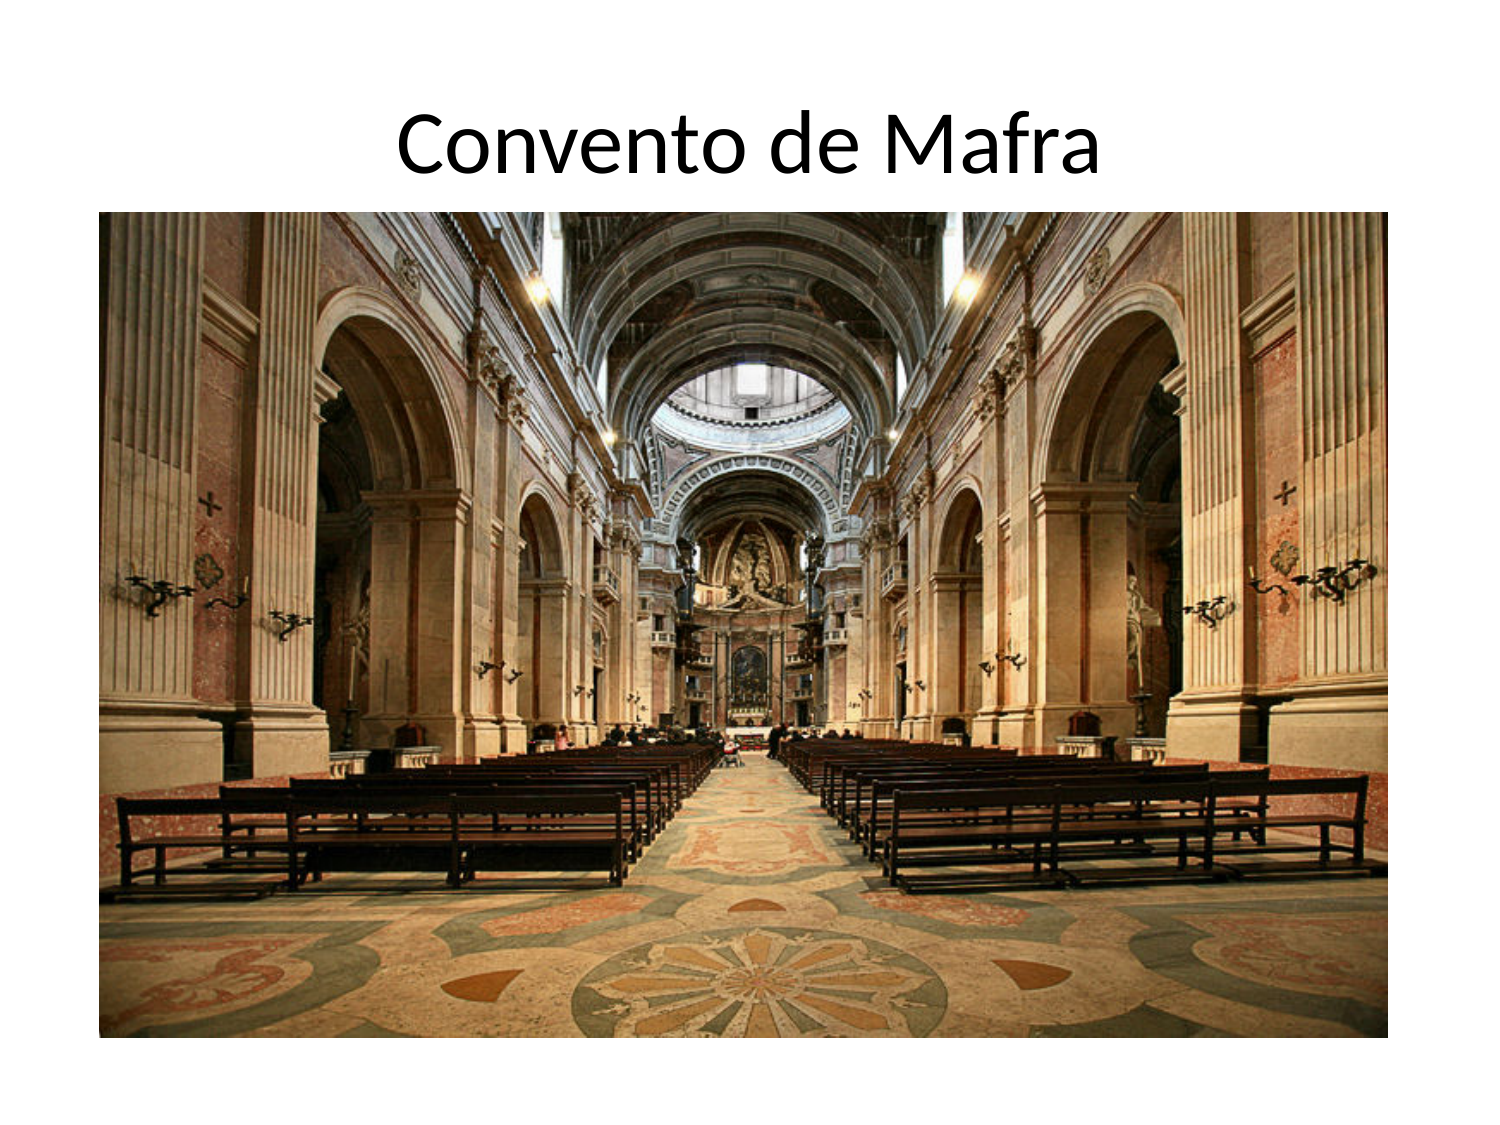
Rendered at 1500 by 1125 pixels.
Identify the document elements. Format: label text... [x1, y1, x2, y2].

title Convento de Mafra [112, 75, 1388, 200]
picture [99, 212, 1388, 1038]
